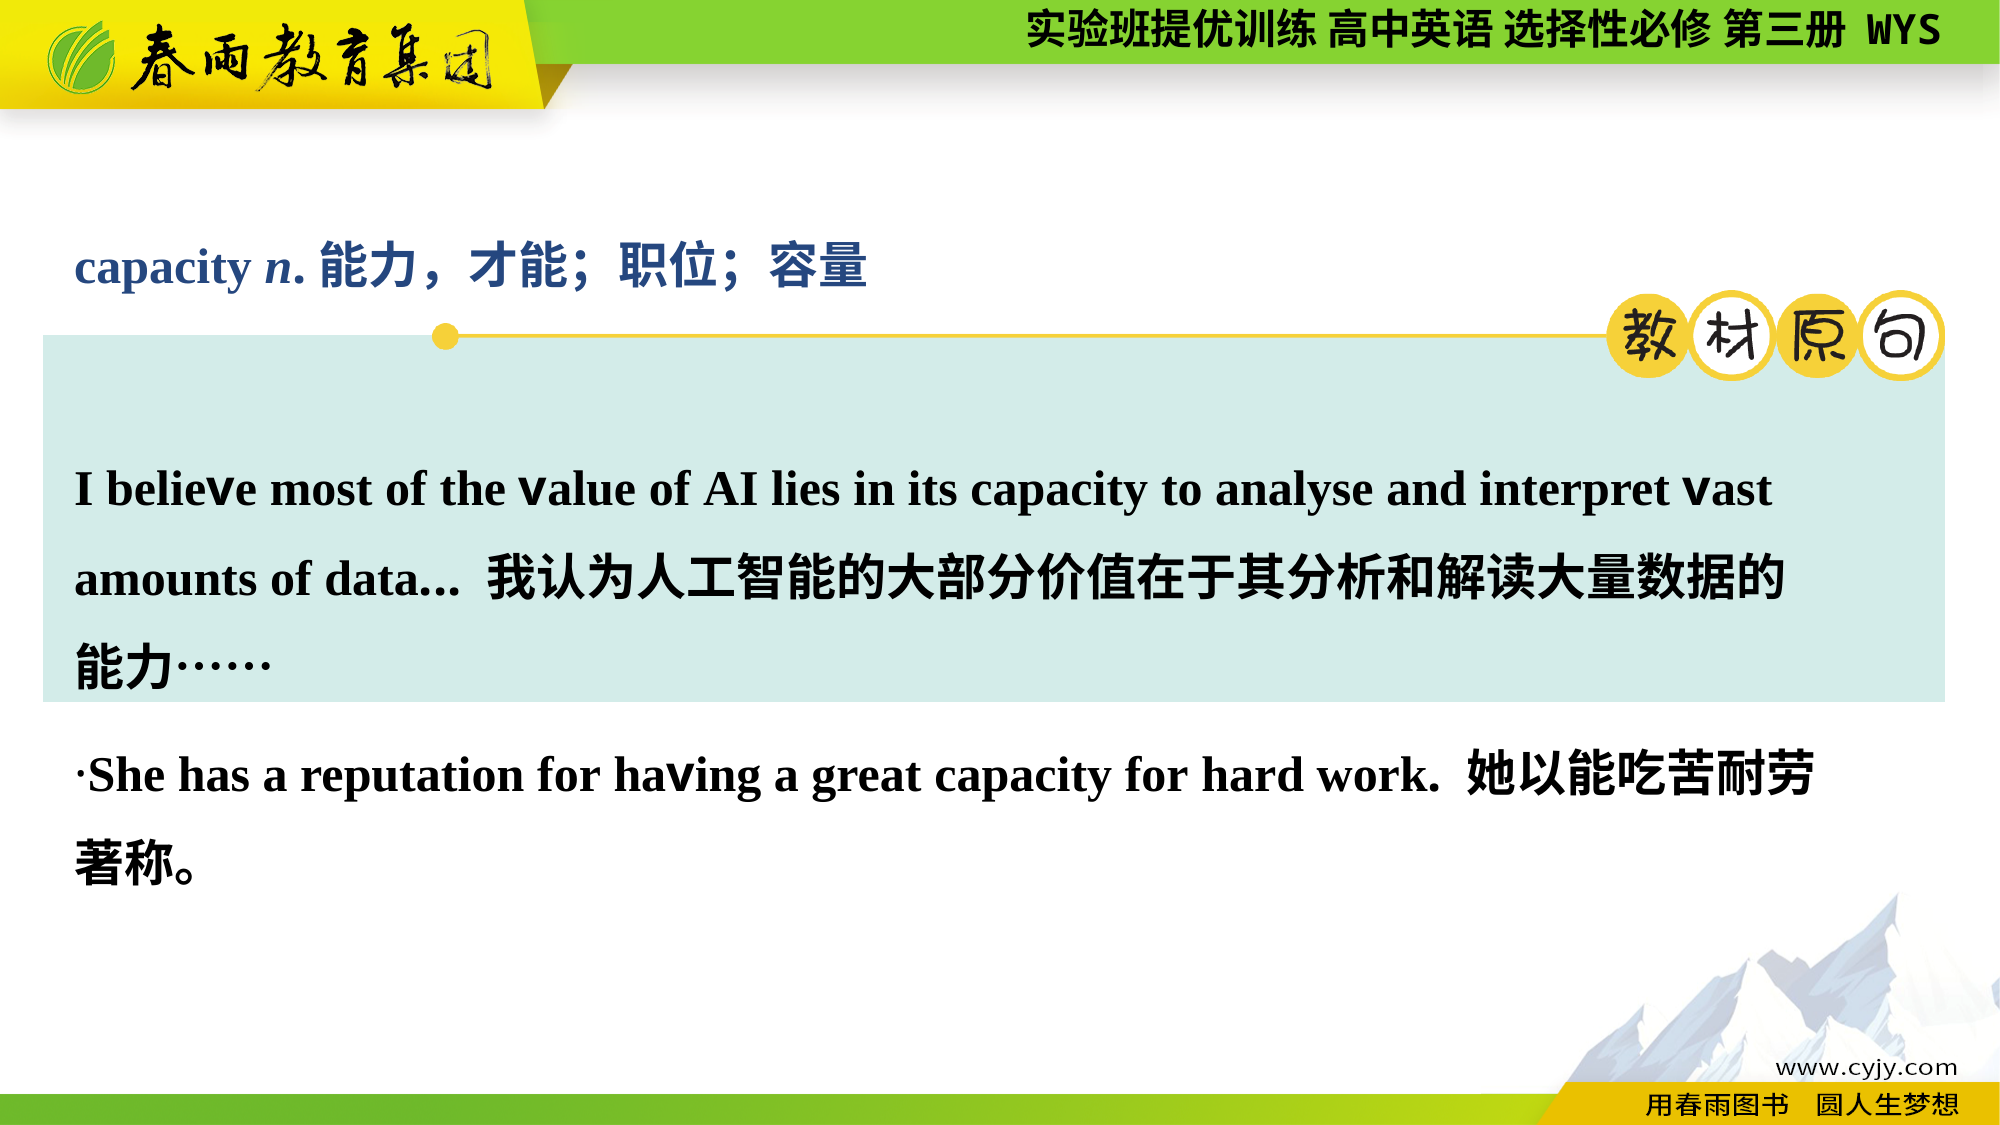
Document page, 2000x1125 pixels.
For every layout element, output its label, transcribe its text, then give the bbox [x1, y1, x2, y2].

text_box ·She has a reputation for having a great capacity for hard work. 她以能吃苦耐劳 著称。 [59, 713, 1944, 900]
list capacity n.能力，才能；职位；容量 [59, 196, 1944, 291]
picture [0, 0, 2000, 1125]
